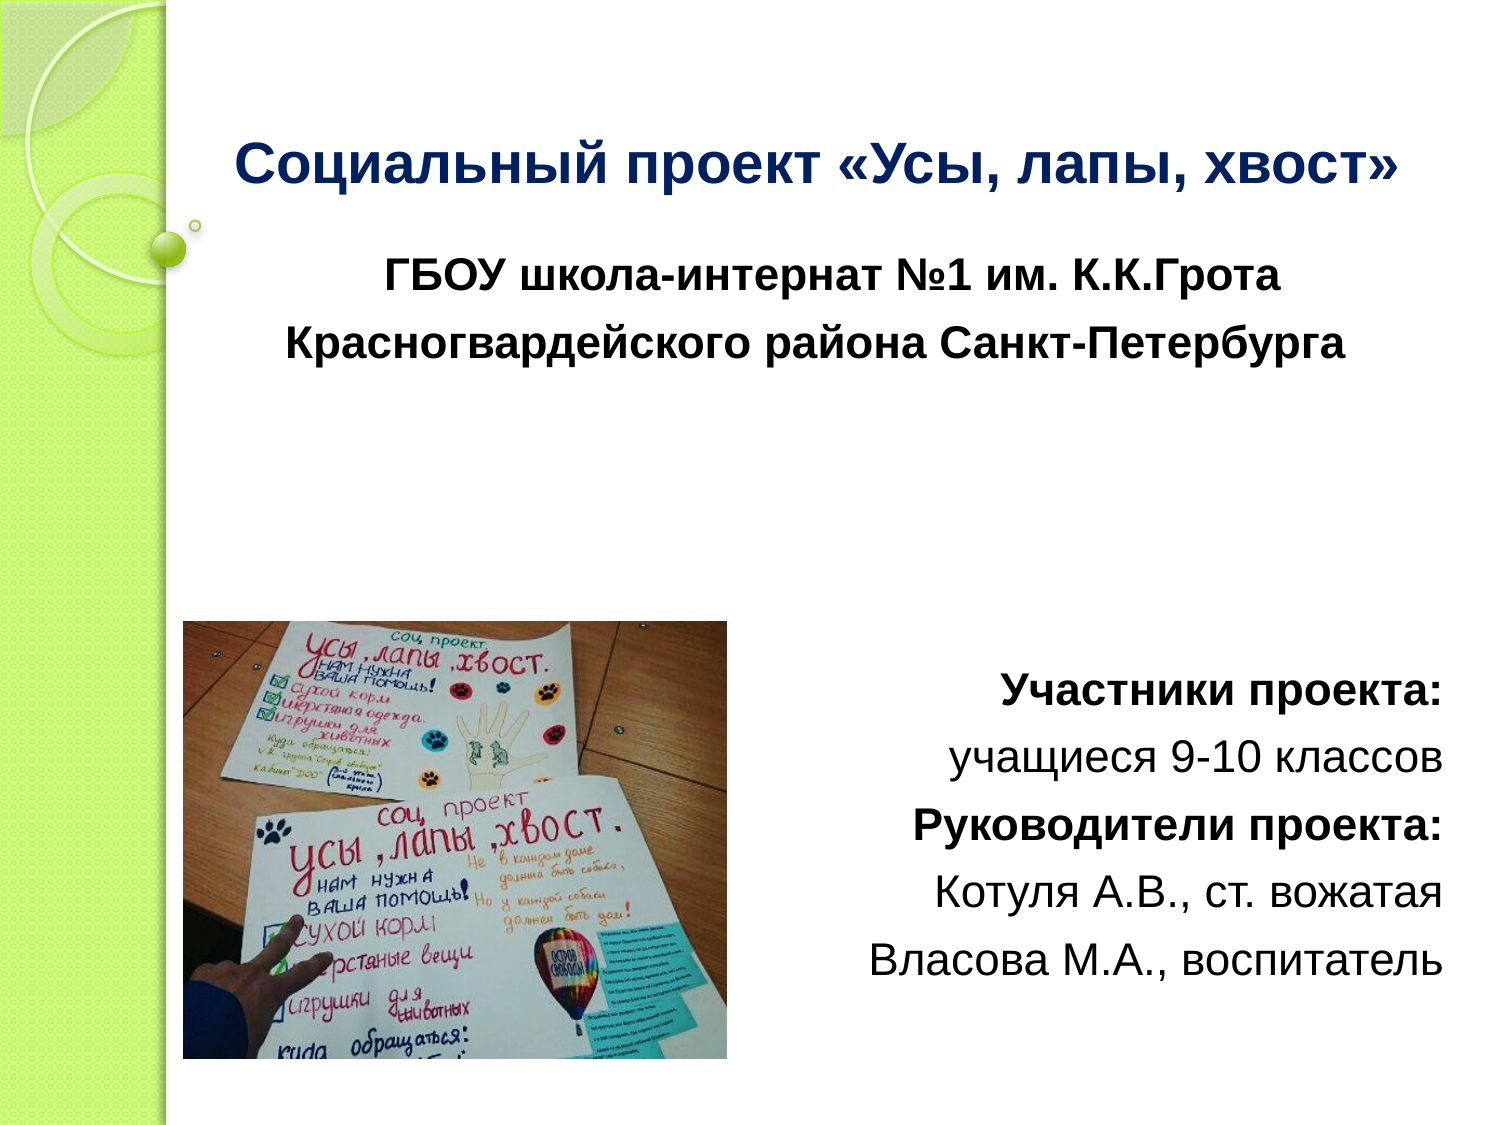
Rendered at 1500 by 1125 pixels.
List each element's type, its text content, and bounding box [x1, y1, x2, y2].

subtitle Социальный проект «Усы, лапы, хвост» ГБОУ школа-интернат №1 им. К.К.Грота Красногвардейского района Санкт-Петербурга Участники проекта: учащиеся 9-10 классов Руководители проекта: Котуля А.В., ст. вожатая Власова М.А., воспитатель [64, 42, 1459, 1083]
picture [182, 621, 727, 1059]
